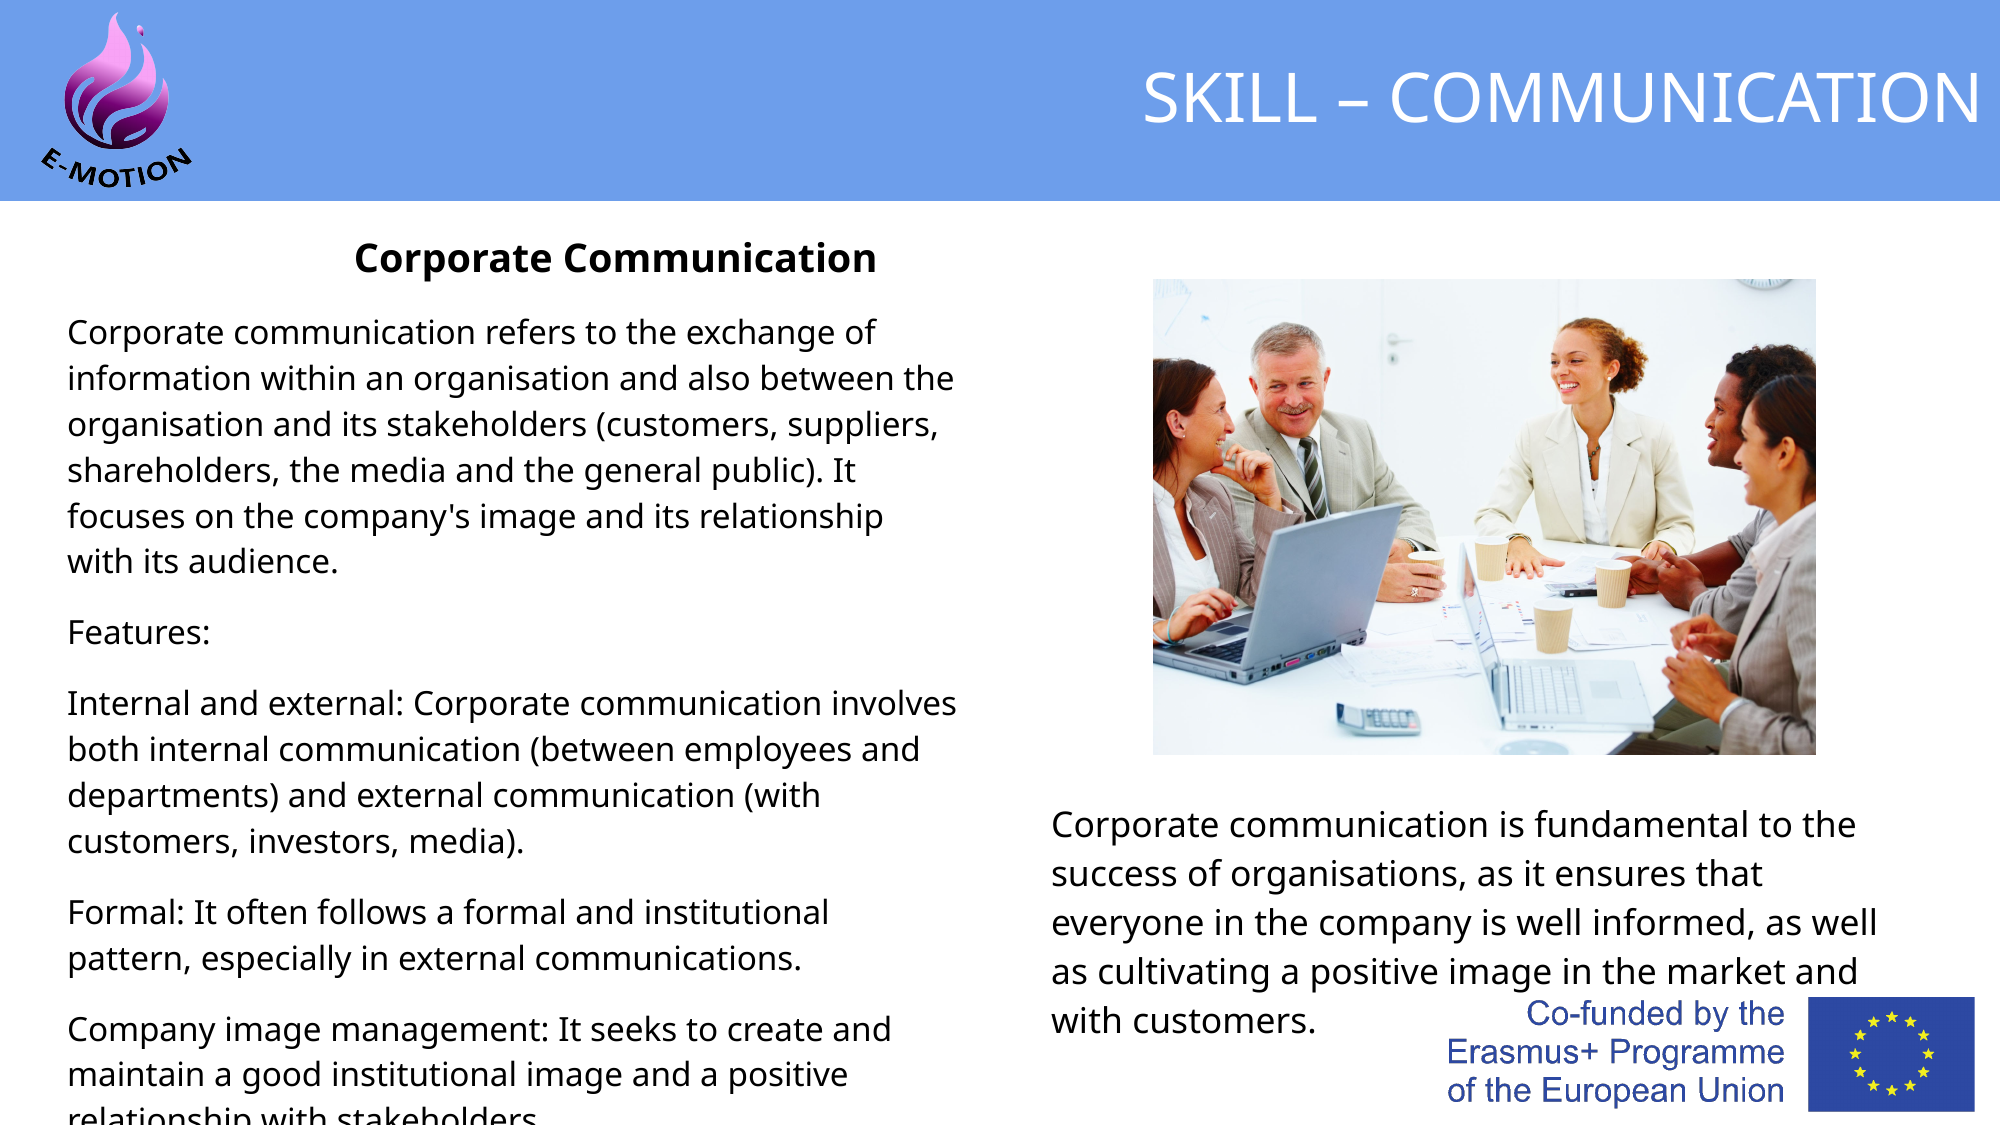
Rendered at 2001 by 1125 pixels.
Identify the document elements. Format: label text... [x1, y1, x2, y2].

picture [0, 0, 253, 247]
text_box Corporate Communication Corporate communication refers to the exchange of information within an organisation and also between the organisation and its stakeholders (customers, suppliers, shareholders, the media and the general public). It focuses on the company's image and its relationship with its audience. Features: Internal and external: Corporate communication involves both internal communication (between employees and departments) and external communication (with customers, investors, media). Formal: It often follows a formal and institutional pattern, especially in external communications. Company image management: It seeks to create and maintain a good institutional image and a positive relationship with stakeholders. [52, 218, 977, 1125]
text_box SKILL – COMMUNICATION [590, 46, 2000, 321]
picture [1152, 279, 1817, 755]
text_box Corporate communication is fundamental to the success of organisations, as it ensures that everyone in the company is well informed, as well as cultivating a positive image in the market and with customers. [1036, 780, 1909, 936]
picture [1396, 995, 1975, 1116]
